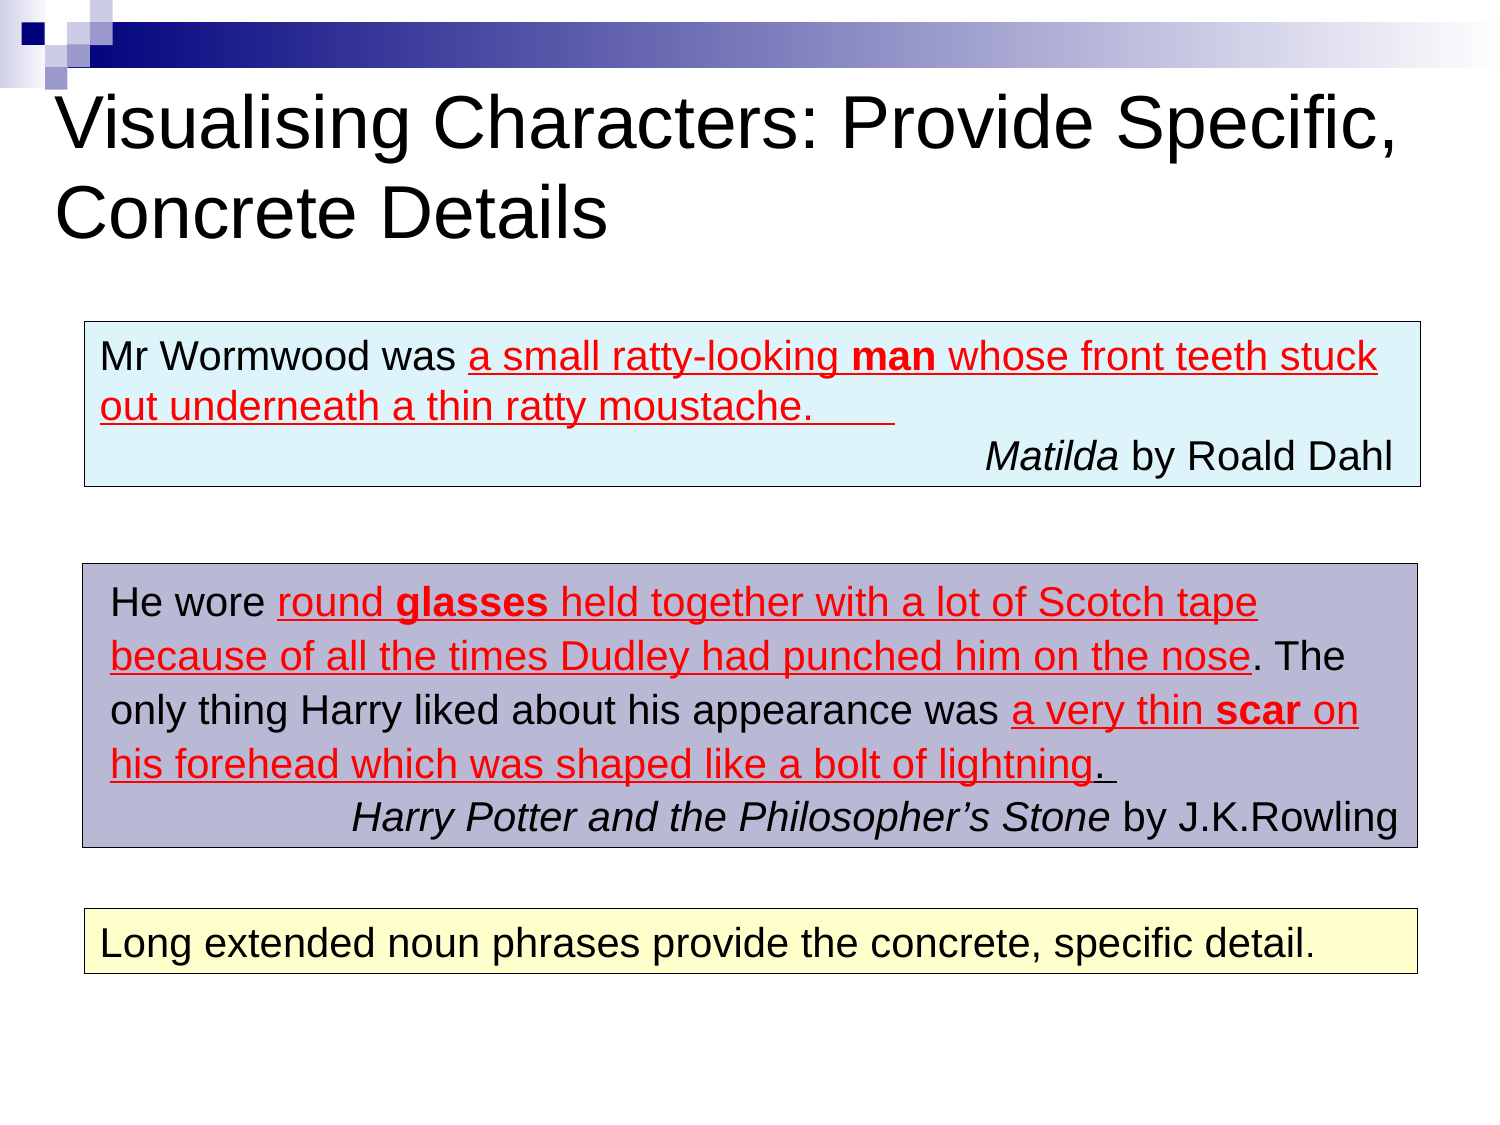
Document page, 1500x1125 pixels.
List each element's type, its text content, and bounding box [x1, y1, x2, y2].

text_box Long extended noun phrases provide the concrete, specific detail. [84, 908, 1418, 974]
title Visualising Characters: Provide Specific, Concrete Details [39, 80, 1471, 248]
text_box He wore round glasses held together with a lot of Scotch tape because of all the times Dudley had punched him on the nose. The only thing Harry liked about his appearance was a very thin scar on his forehead which was shaped like a bolt of lightning. Harry Potter and the Philosopher’s Stone by J.K.Rowling [82, 563, 1418, 848]
text_box Mr Wormwood was a small ratty-looking man whose front teeth stuck out underneath a thin ratty moustache. Matilda by Roald Dahl [84, 321, 1421, 487]
